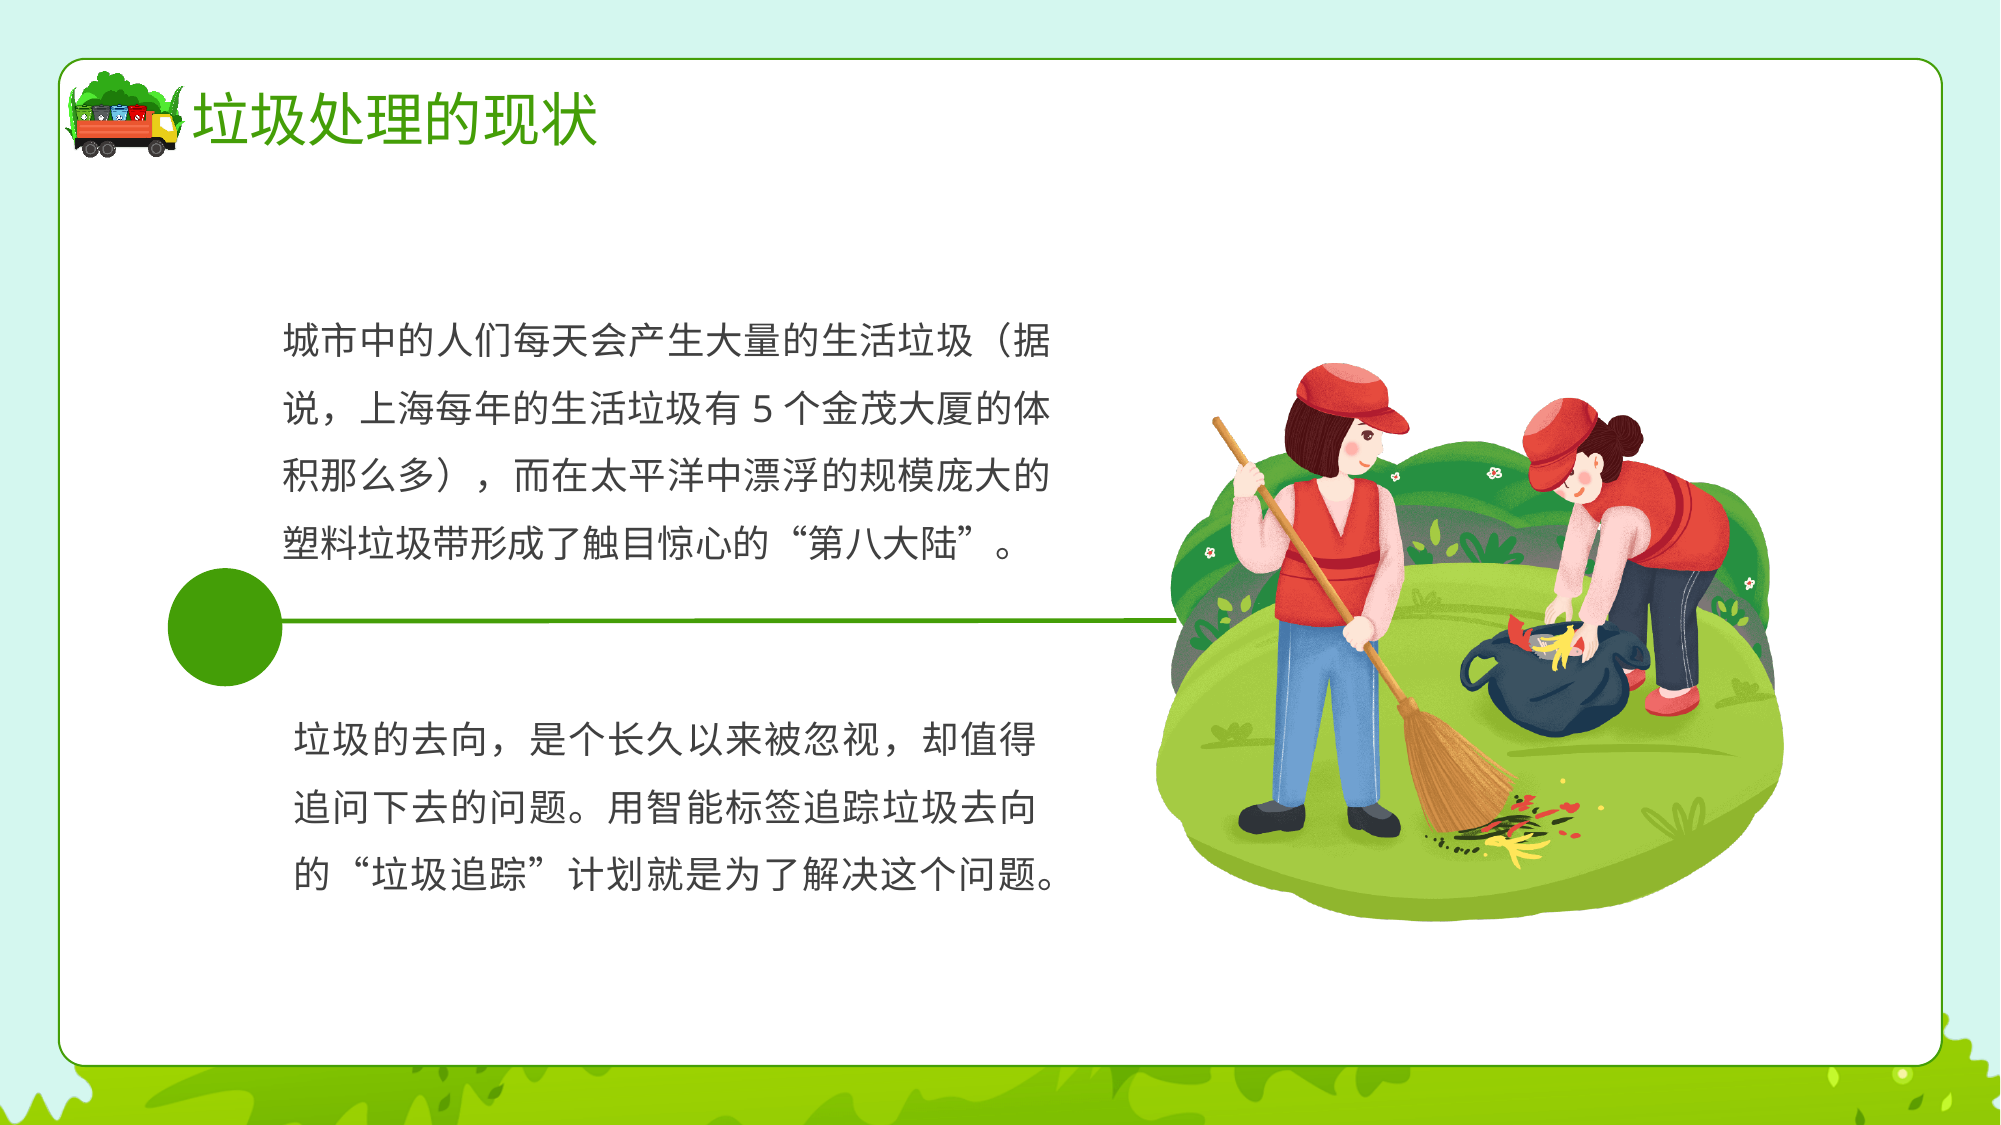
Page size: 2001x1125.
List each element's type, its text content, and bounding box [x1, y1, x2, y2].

text_box 垃圾处理的现状 [176, 75, 614, 161]
text_box [166, 567, 284, 688]
picture [0, 0, 2001, 1125]
text_box 城市中的人们每天会产生大量的生活垃圾（据说，上海每年的生活垃圾有5个金茂大厦的体积那么多），而在太平洋中漂浮的规模庞大的塑料垃圾带形成了触目惊心的“第八大陆”。 [267, 287, 1067, 573]
text_box 垃圾的去向，是个长久以来被忽视，却值得追问下去的问题。用智能标签追踪垃圾去向的“垃圾追踪”计划就是为了解决这个问题。 [278, 686, 1053, 904]
